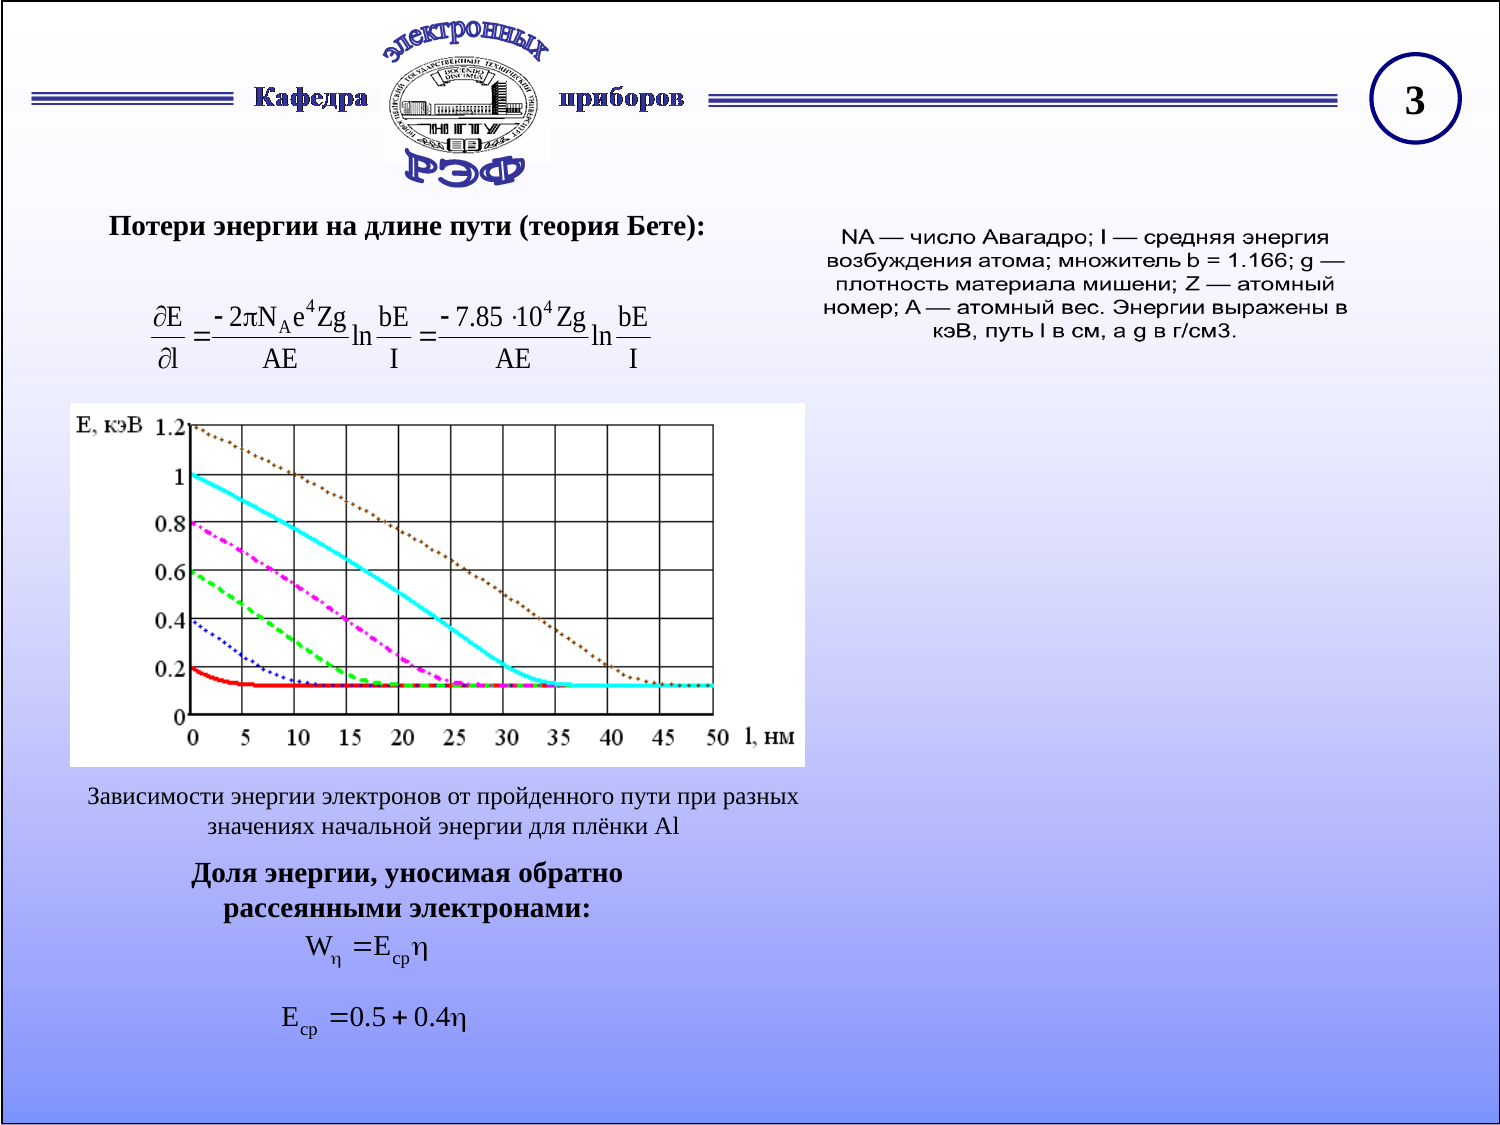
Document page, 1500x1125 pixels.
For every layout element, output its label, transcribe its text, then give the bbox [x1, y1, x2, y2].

text_box Потери энергии на длине пути (теория Бете): [76, 199, 739, 249]
text_box Зависимости энергии электронов от пройденного пути при разных значениях начальной энергии для плёнки Al [36, 772, 852, 847]
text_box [300, 928, 433, 975]
text_box 3 [1371, 54, 1460, 143]
picture [0, 0, 1500, 1125]
text_box Доля энергии, уносимая обратно рассеянными электронами: [100, 847, 715, 931]
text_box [277, 999, 472, 1046]
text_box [147, 291, 656, 375]
